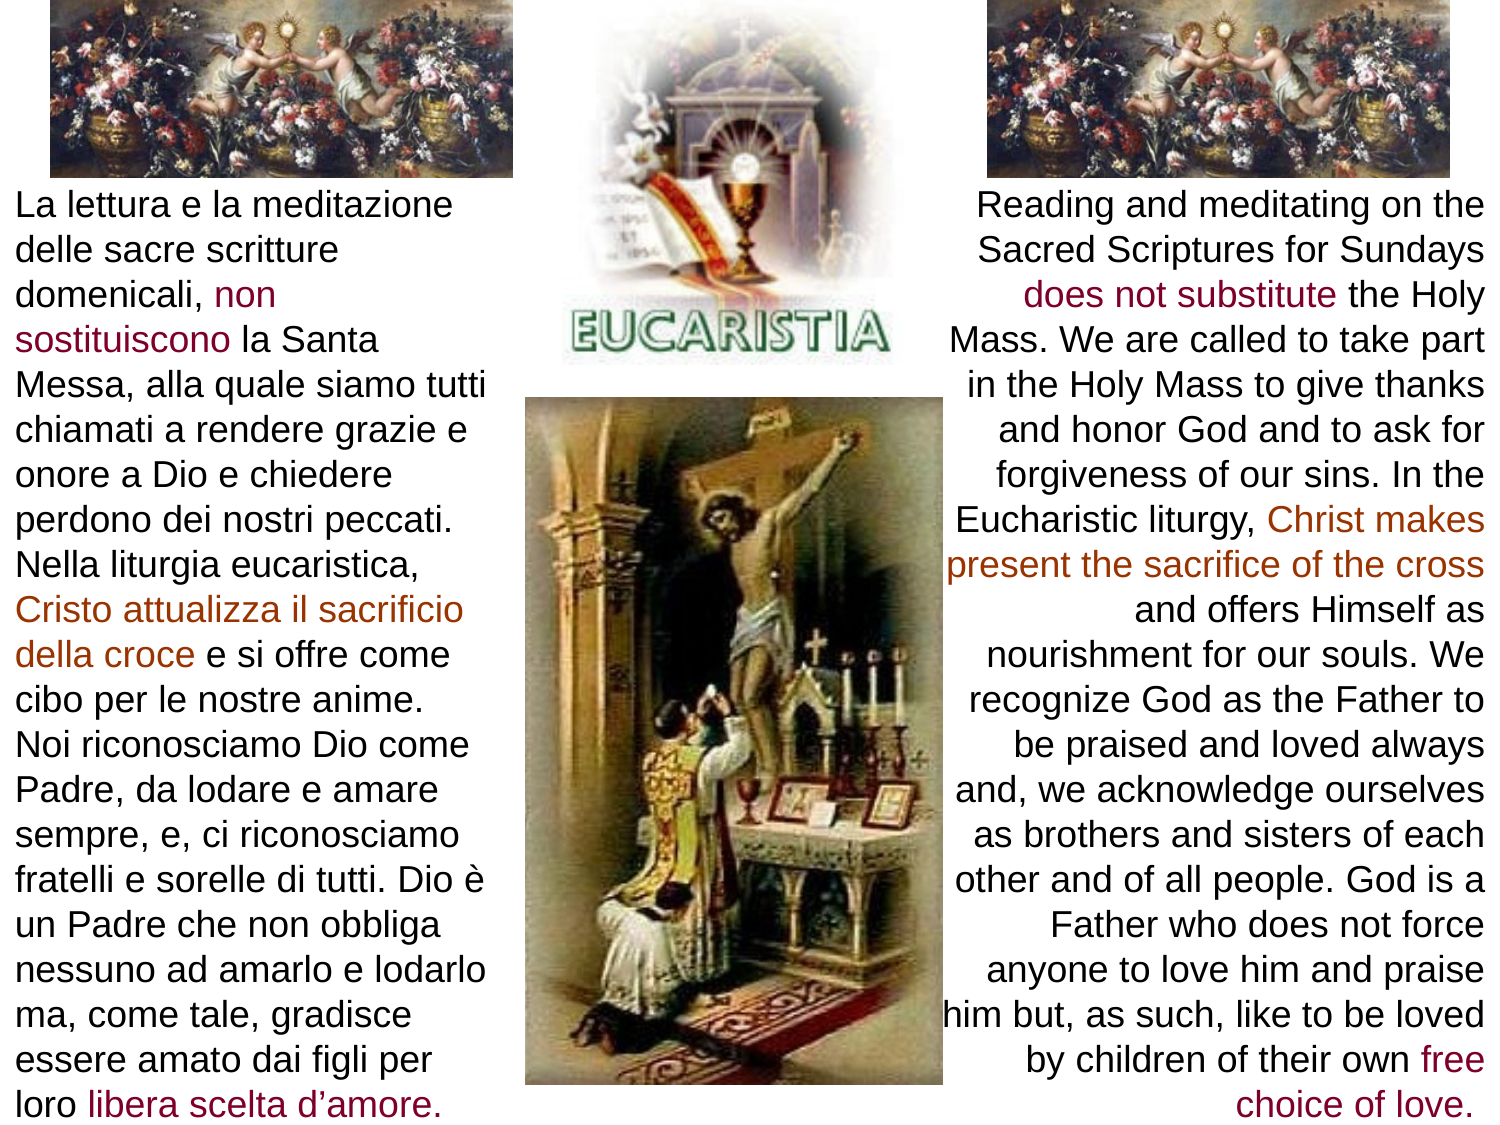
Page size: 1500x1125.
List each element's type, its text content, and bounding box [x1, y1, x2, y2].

text_box La lettura e la meditazione delle sacre scritture domenicali, non sostituiscono la Santa Messa, alla quale siamo tutti chiamati a rendere grazie e onore a Dio e chiedere perdono dei nostri peccati. Nella liturgia eucaristica, Cristo attualizza il sacrificio della croce e si offre come cibo per le nostre anime. Noi riconosciamo Dio come Padre, da lodare e amare sempre, e, ci riconosciamo fratelli e sorelle di tutti. Dio è un Padre che non obbliga nessuno ad amarlo e lodarlo ma, come tale, gradisce essere amato dai figli per loro libera scelta d’amore. [0, 172, 514, 1125]
picture [987, 0, 1451, 179]
text_box Reading and meditating on the Sacred Scriptures for Sundays does not substitute the Holy Mass. We are called to take part in the Holy Mass to give thanks and honor God and to ask for forgiveness of our sins. In the Eucharistic liturgy, Christ makes present the sacrifice of the cross and offers Himself as nourishment for our souls. We recognize God as the Father to be praised and loved always and, we acknowledge ourselves as brothers and sisters of each other and of all people. God is a Father who does not force anyone to love him and praise him but, as such, like to be loved by children of their own free choice of love. [927, 172, 1500, 1125]
picture [562, 0, 904, 366]
picture [525, 396, 943, 1085]
picture [49, 0, 513, 179]
